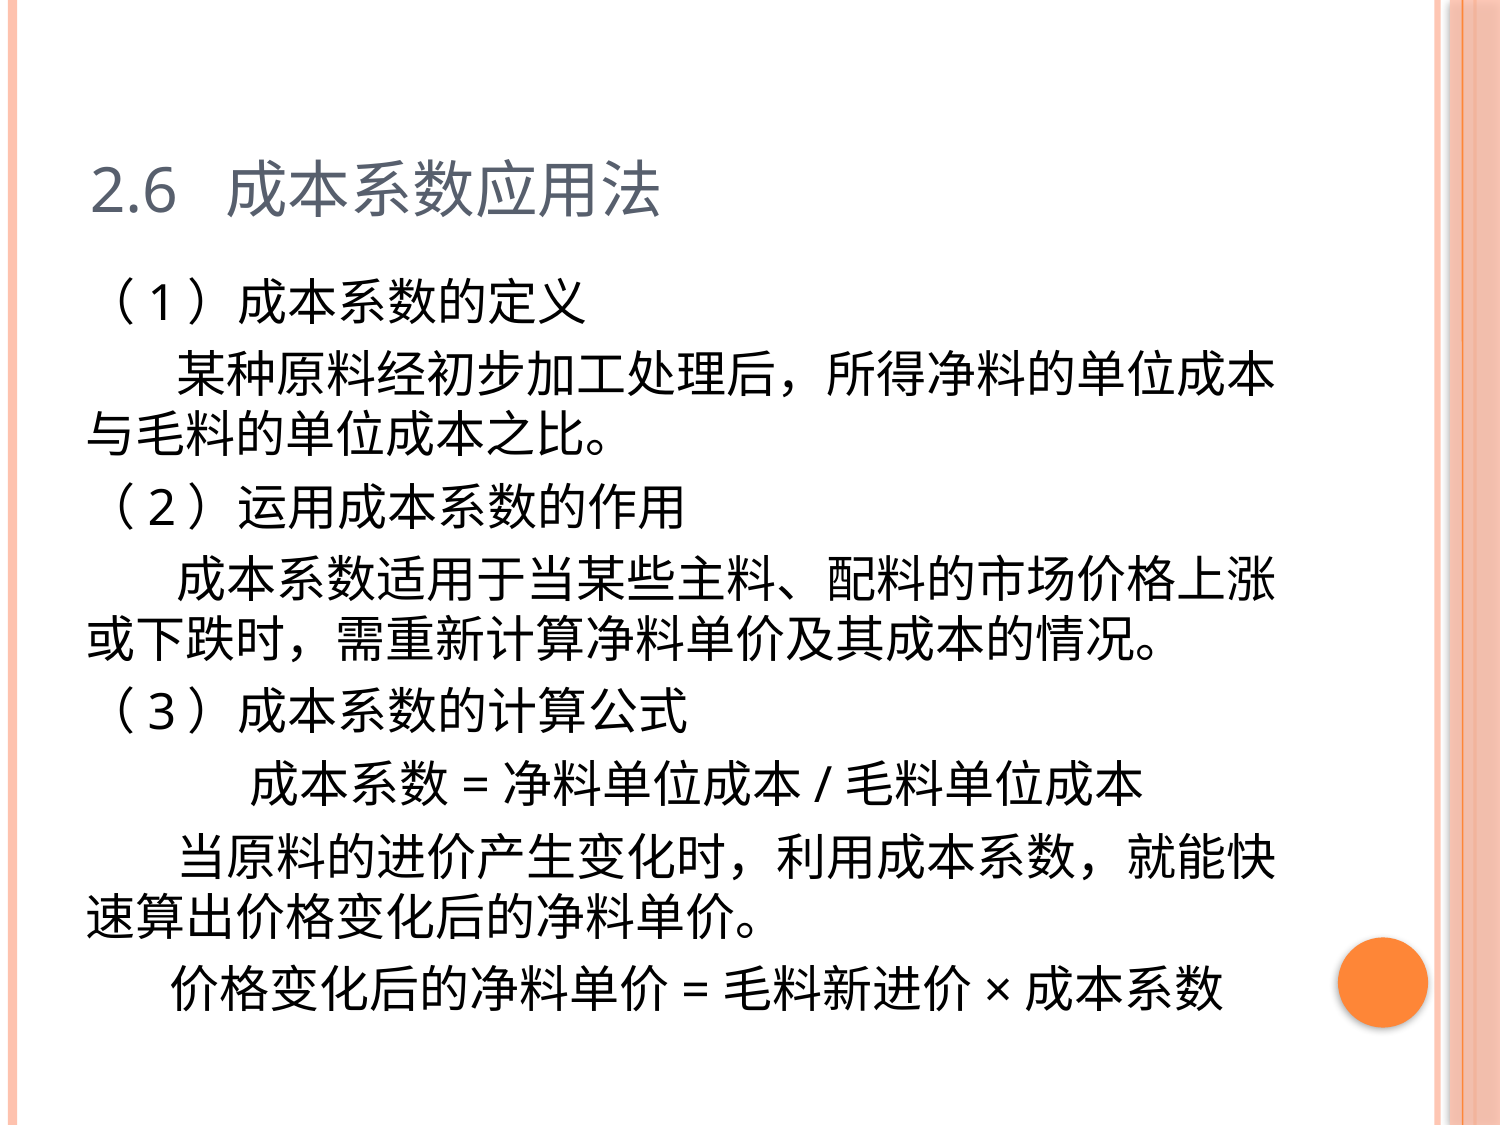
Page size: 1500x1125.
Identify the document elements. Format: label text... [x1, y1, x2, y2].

list （1）成本系数的定义 某种原料经初步加工处理后，所得净料的单位成本与毛料的单位成本之比。 （2）运用成本系数的作用 成本系数适用于当某些主料、配料的市场价格上涨或下跌时，需重新计算净料单价及其成本的情况。 （3）成本系数的计算公式 成本系数=净料单位成本/毛料单位成本 当原料的进价产生变化时，利用成本系数，就能快速算出价格变化后的净料单价。 价格变化后的净料单价=毛料新进价×成本系数 [70, 262, 1324, 1063]
title 2.6 成本系数应用法 [75, 45, 1300, 233]
